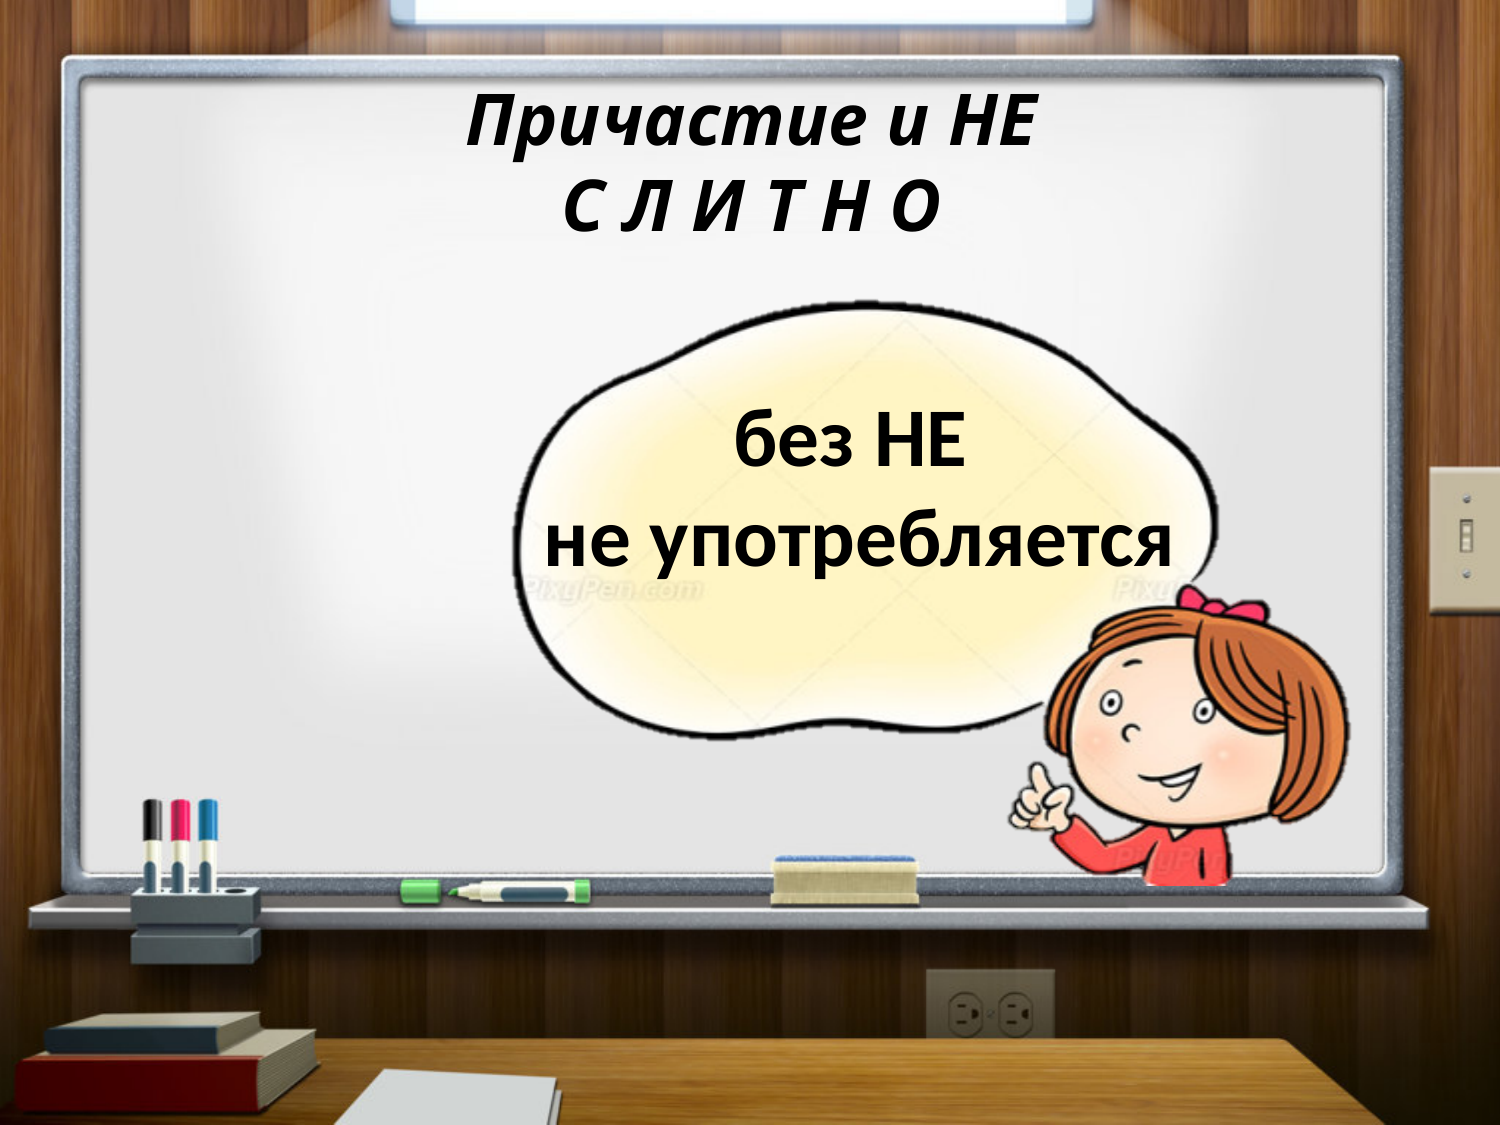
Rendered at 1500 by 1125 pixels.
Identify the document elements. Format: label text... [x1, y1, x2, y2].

title Причастие и НЕ С Л И Т Н О [76, 66, 1427, 254]
picture [0, 0, 1500, 1125]
